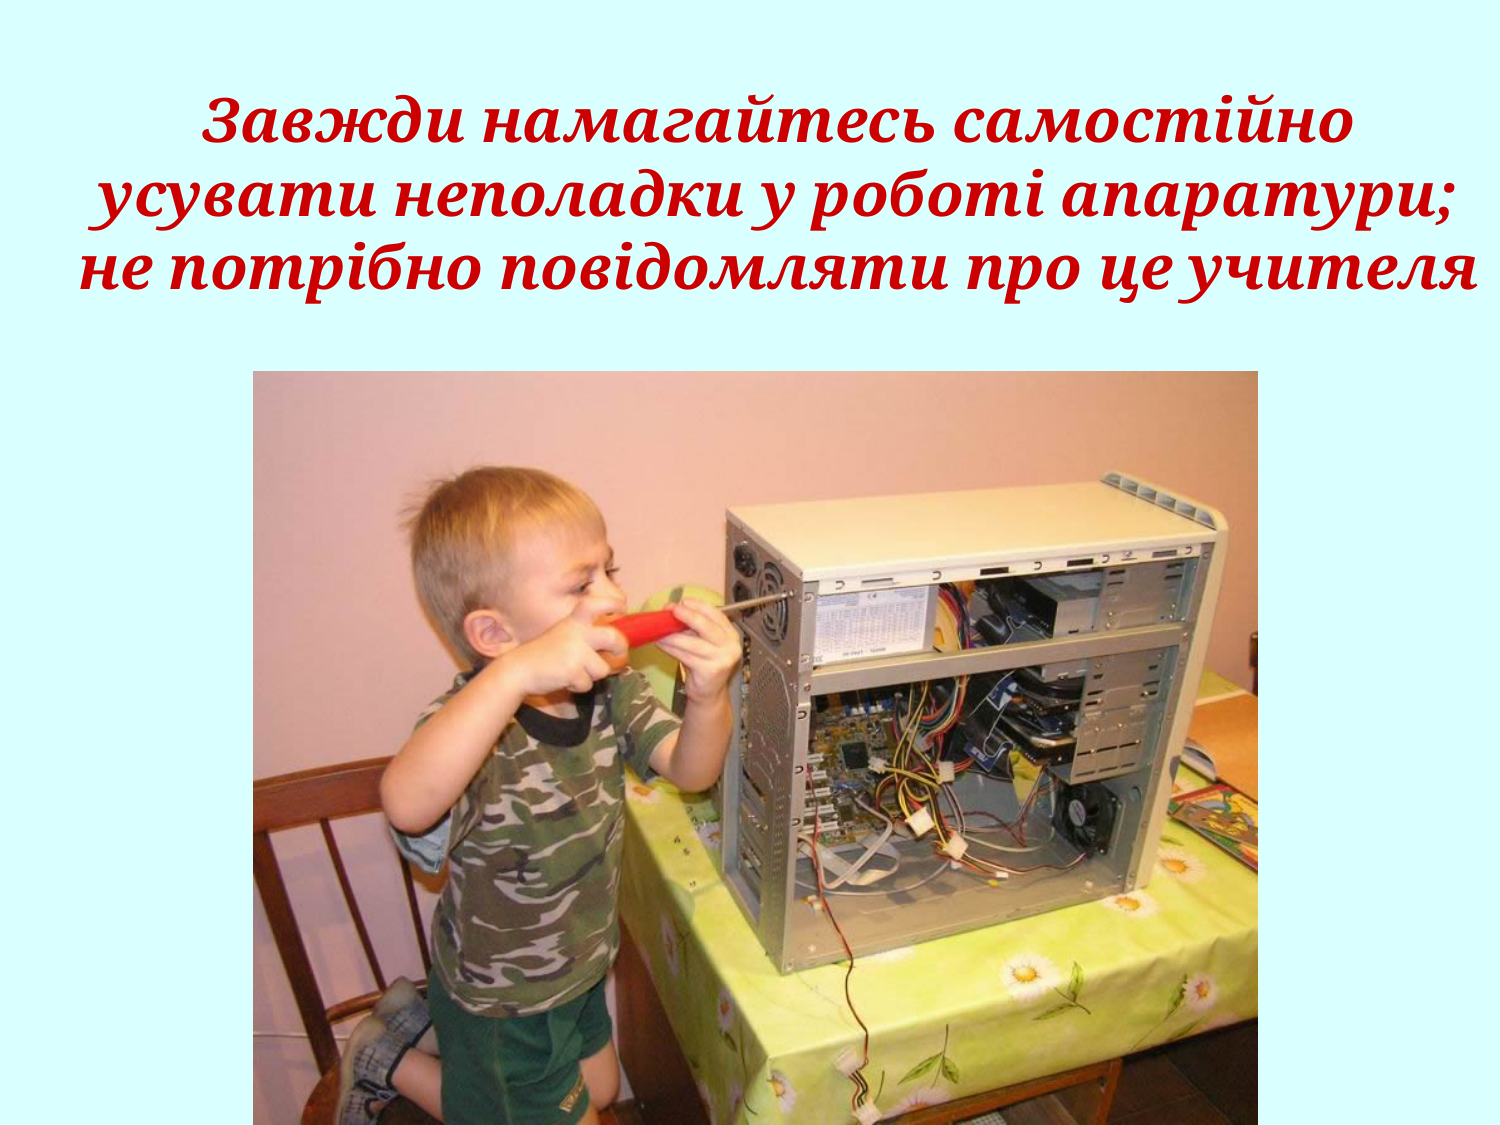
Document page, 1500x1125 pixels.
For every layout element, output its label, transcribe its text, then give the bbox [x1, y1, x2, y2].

title Завжди намагайтесь самостійно усувати неполадки у роботі апаратури; не потрібно повідомляти про це учителя [58, 45, 1500, 338]
picture [253, 371, 1258, 1125]
